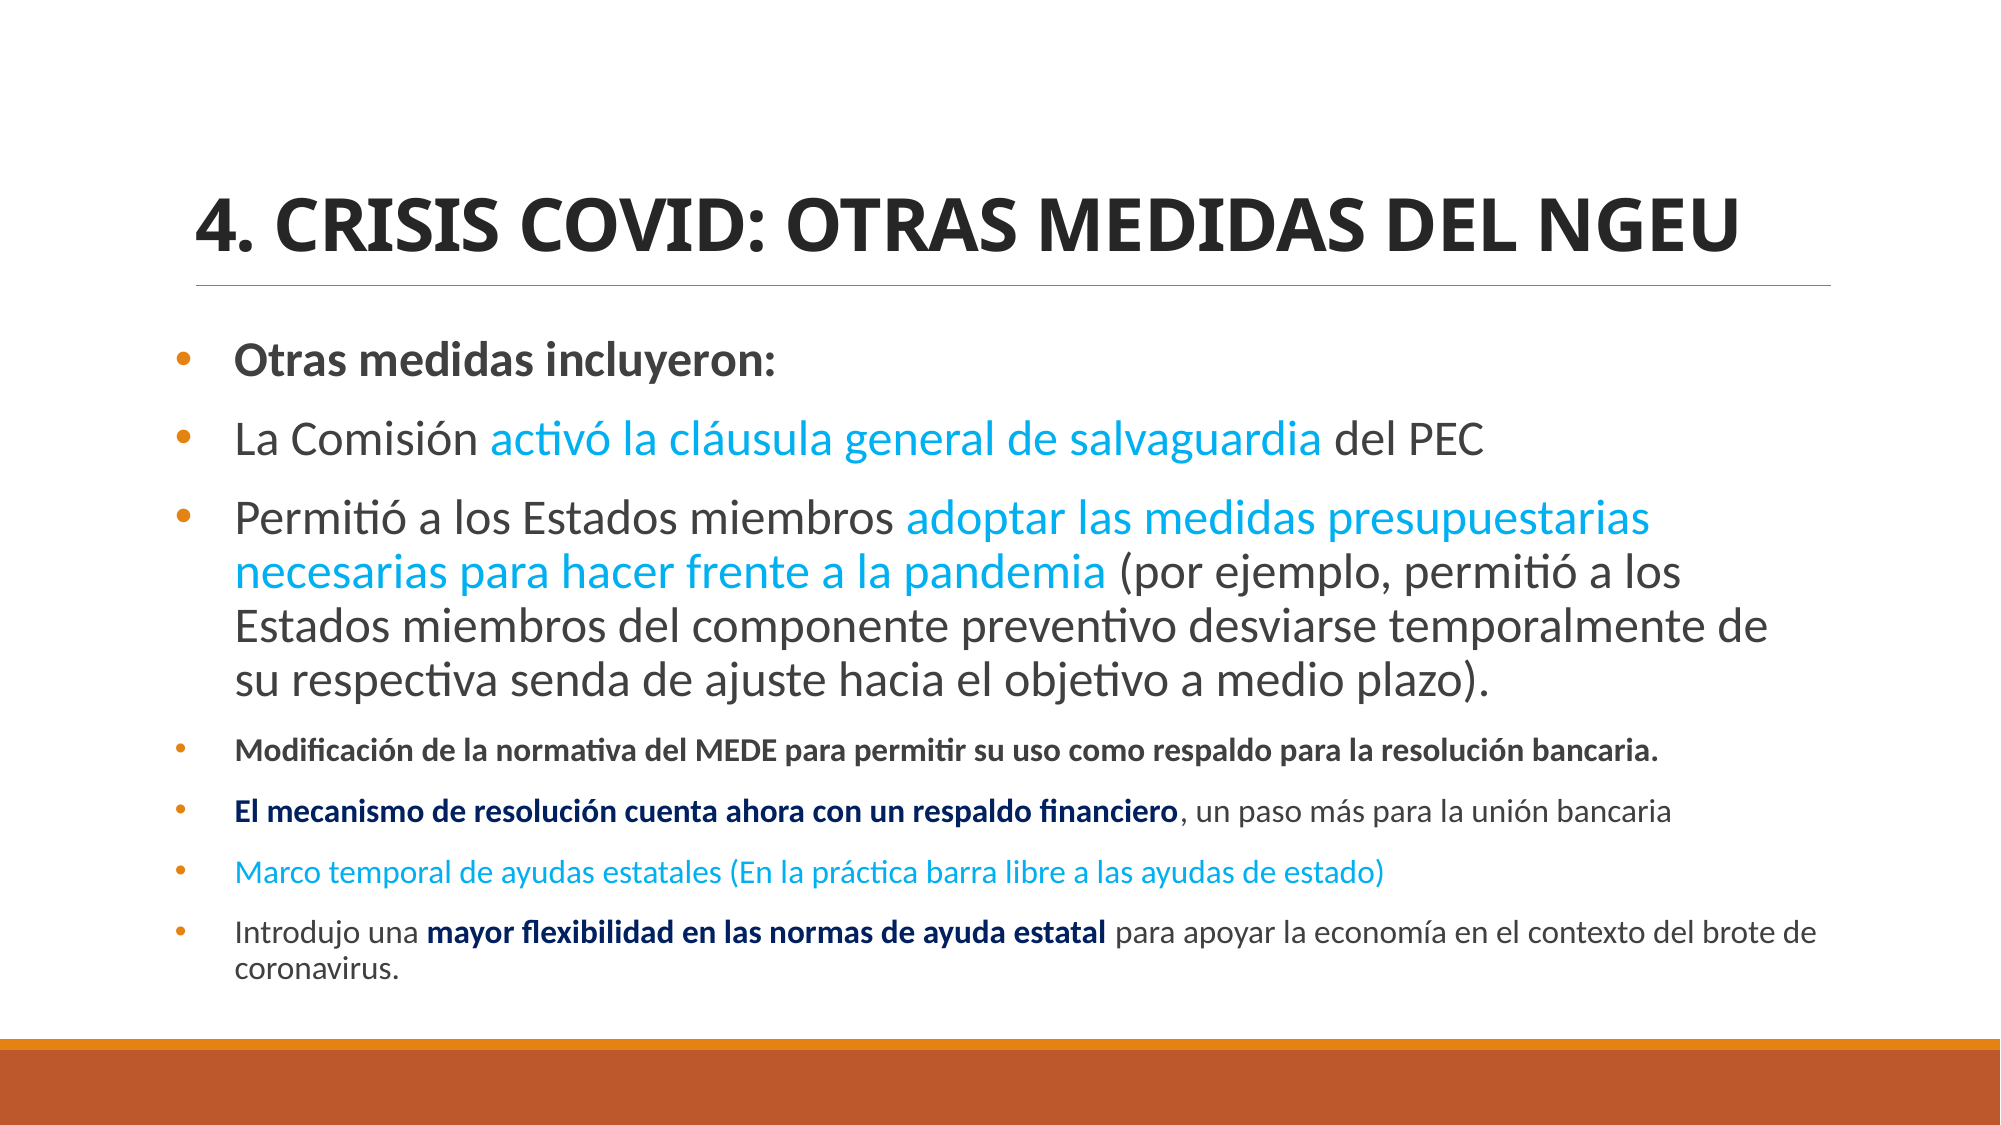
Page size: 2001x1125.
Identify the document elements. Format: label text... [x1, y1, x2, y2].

text_box 4. CRISIS COVID: OTRAS MEDIDAS DEL NGEU [180, 157, 1840, 274]
list Otras medidas incluyeron: La Comisión activó la cláusula general de salvaguardia del PEC Permitió a los Estados miembros adoptar las medidas presupuestarias necesarias para hacer frente a la pandemia (por ejemplo, permitió a los Estados miembros del componente preventivo desviarse temporalmente de su respectiva senda de ajuste hacia el objetivo a medio plazo). Modificación de la normativa del MEDE para permitir su uso como respaldo para la resolución bancaria. El mecanismo de resolución cuenta ahora con un respaldo financiero, un paso más para la unión bancaria Marco temporal de ayudas estatales (En la práctica barra libre a las ayudas de estado) Introdujo una mayor flexibilidad en las normas de ayuda estatal para apoyar la economía en el contexto del brote de coronavirus. [174, 326, 1825, 1071]
